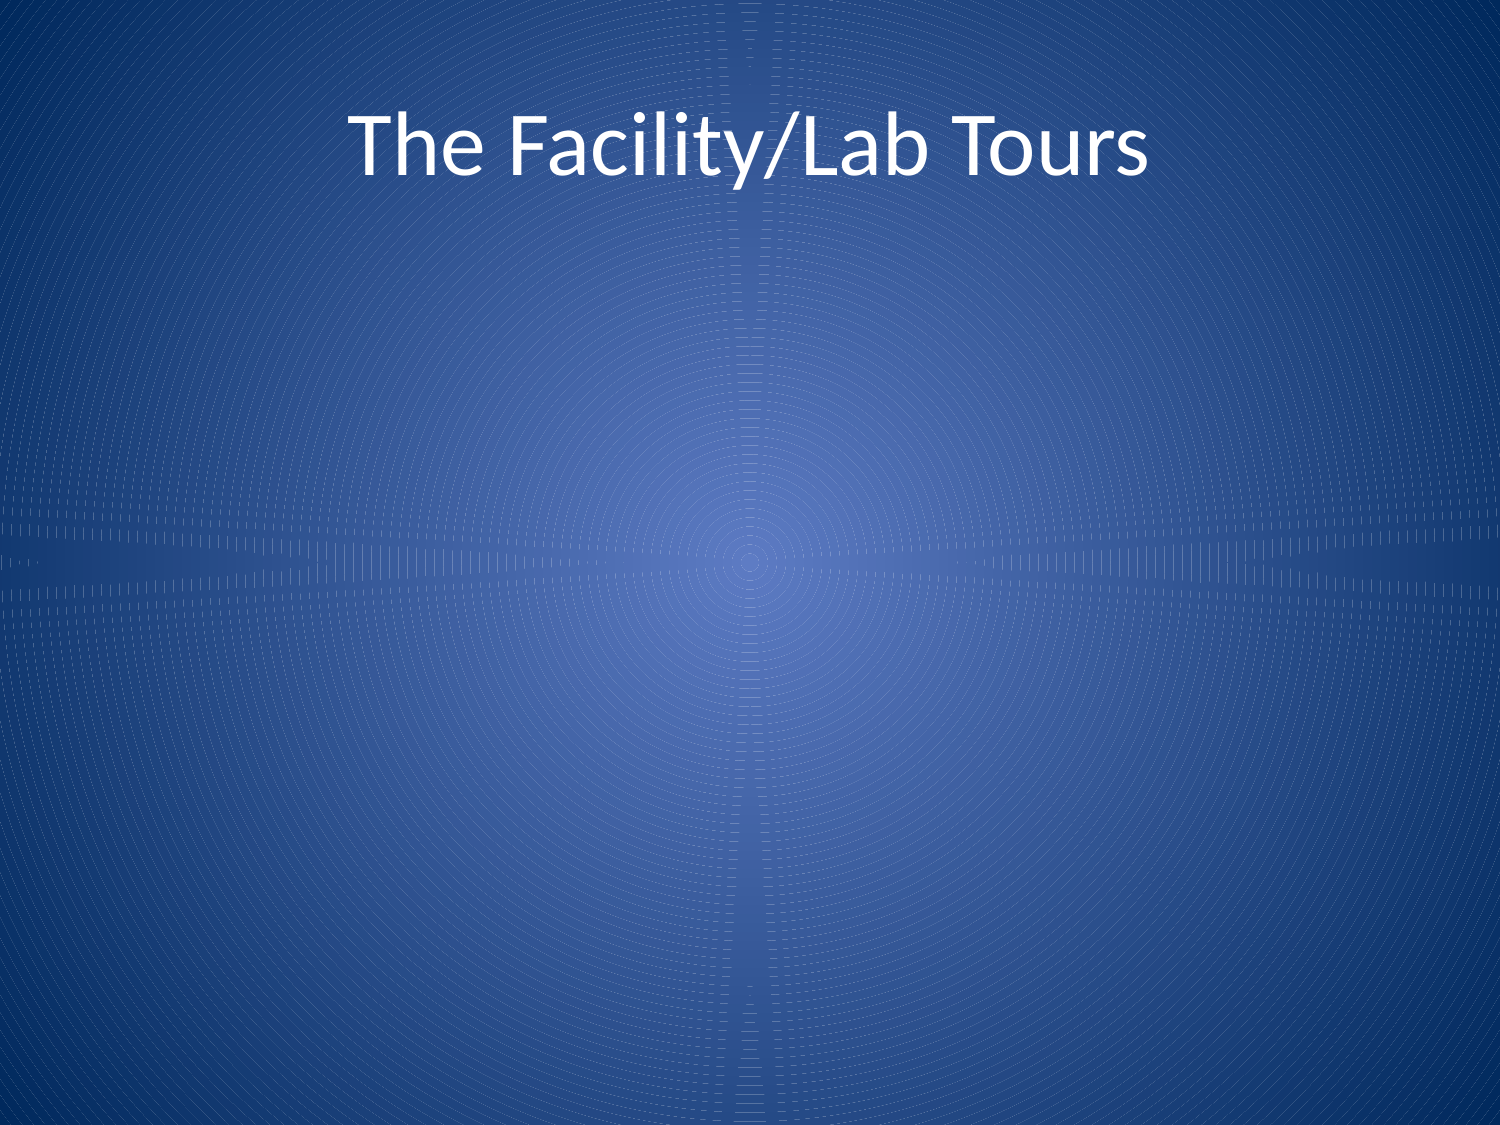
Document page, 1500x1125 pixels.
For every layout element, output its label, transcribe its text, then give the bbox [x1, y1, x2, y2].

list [74, 262, 1426, 1006]
title The Facility/Lab Tours [75, 45, 1425, 233]
